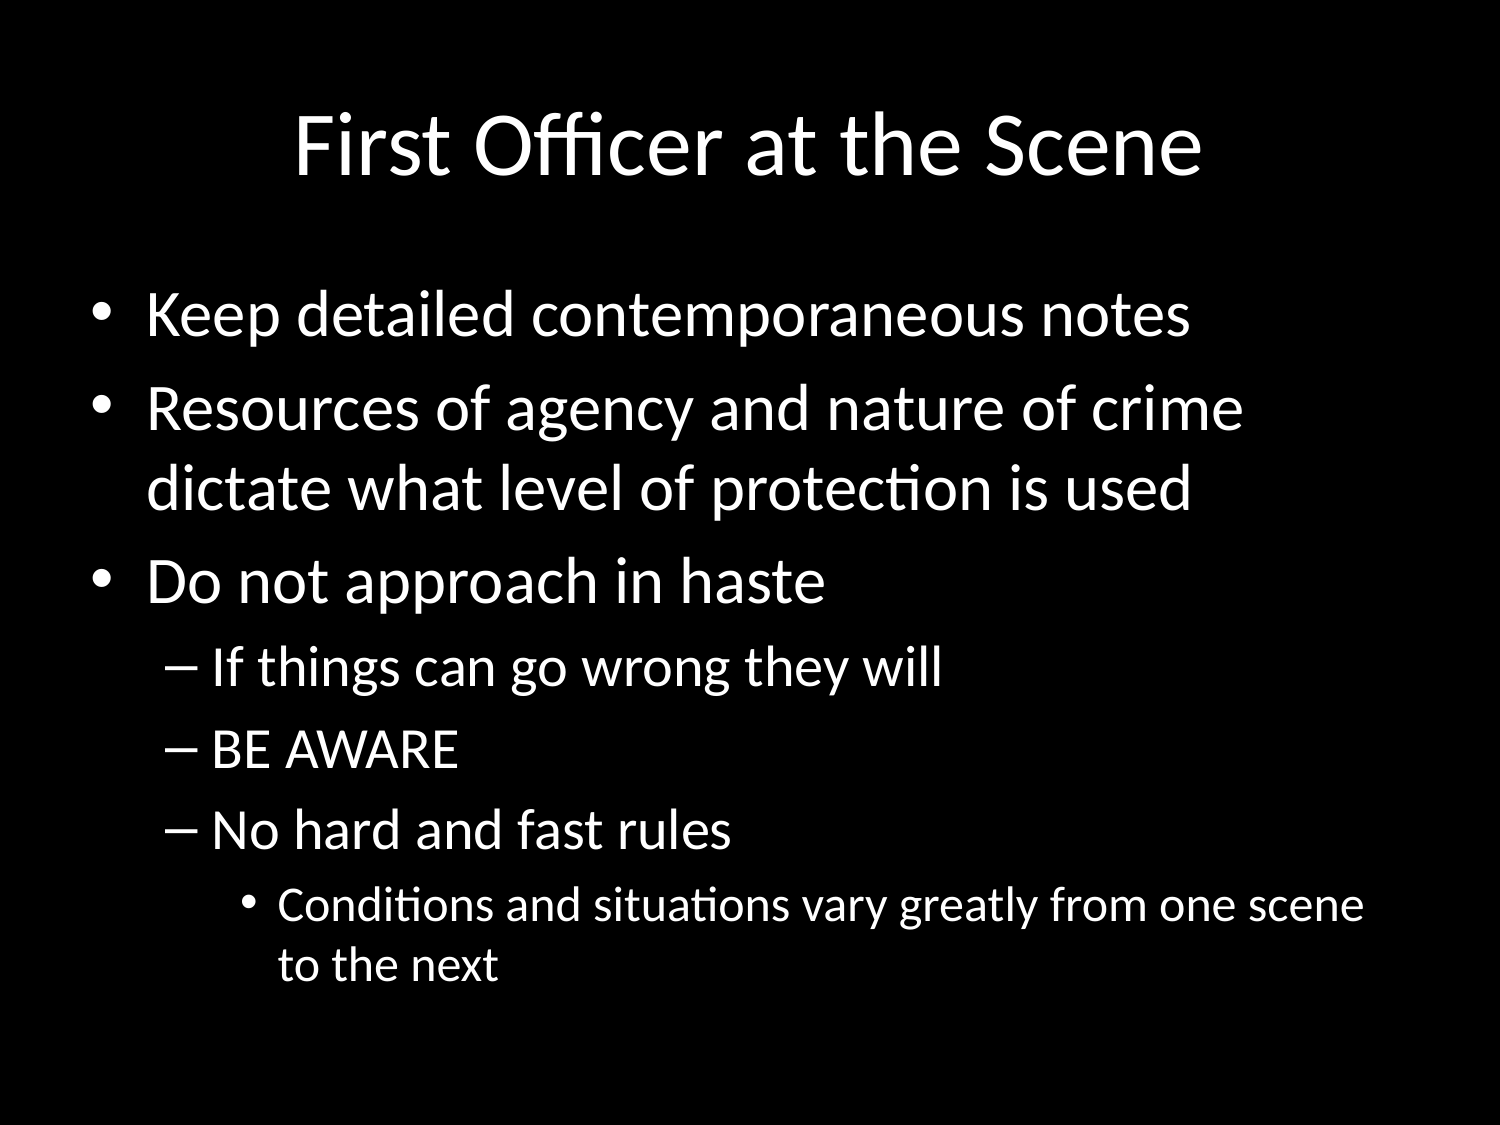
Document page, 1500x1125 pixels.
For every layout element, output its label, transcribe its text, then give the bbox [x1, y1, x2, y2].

title First Officer at the Scene [75, 45, 1425, 233]
list Keep detailed contemporaneous notes Resources of agency and nature of crime dictate what level of protection is used Do not approach in haste If things can go wrong they will BE AWARE No hard and fast rules Conditions and situations vary greatly from one scene to the next [75, 262, 1425, 1005]
